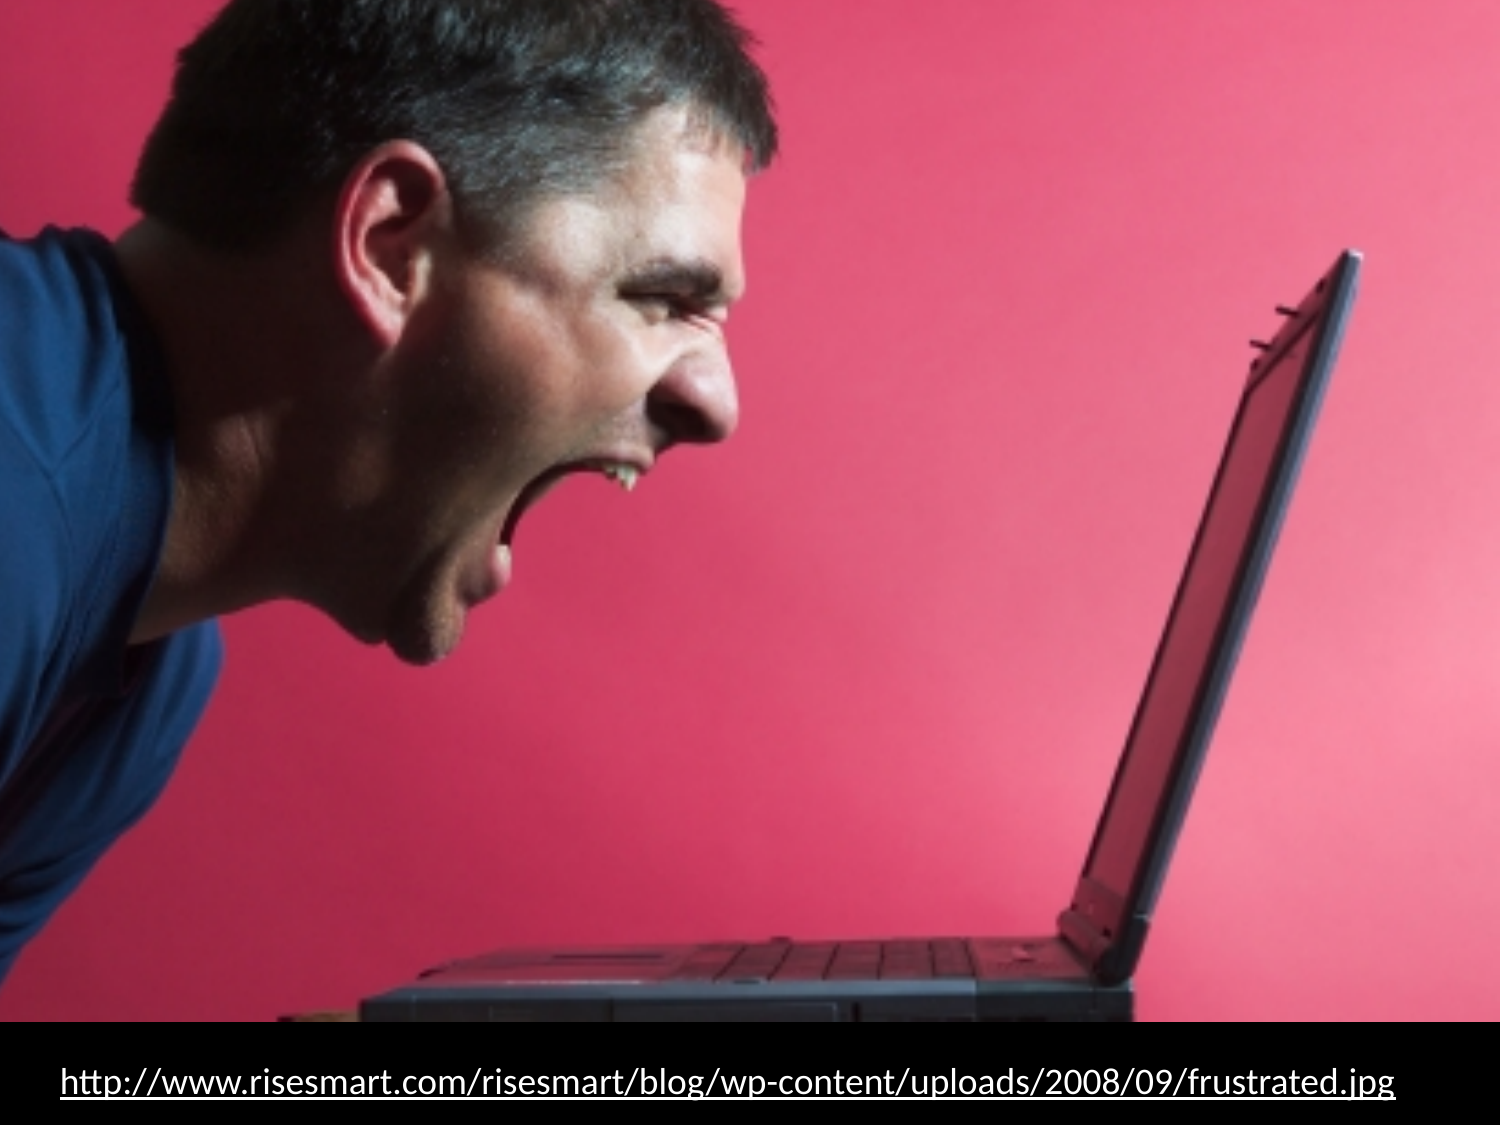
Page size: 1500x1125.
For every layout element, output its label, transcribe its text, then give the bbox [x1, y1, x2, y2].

picture [0, 0, 1500, 1023]
text_box http://www.risesmart.com/risesmart/blog/wp-content/uploads/2008/09/frustrated.jpg [45, 1049, 1420, 1110]
